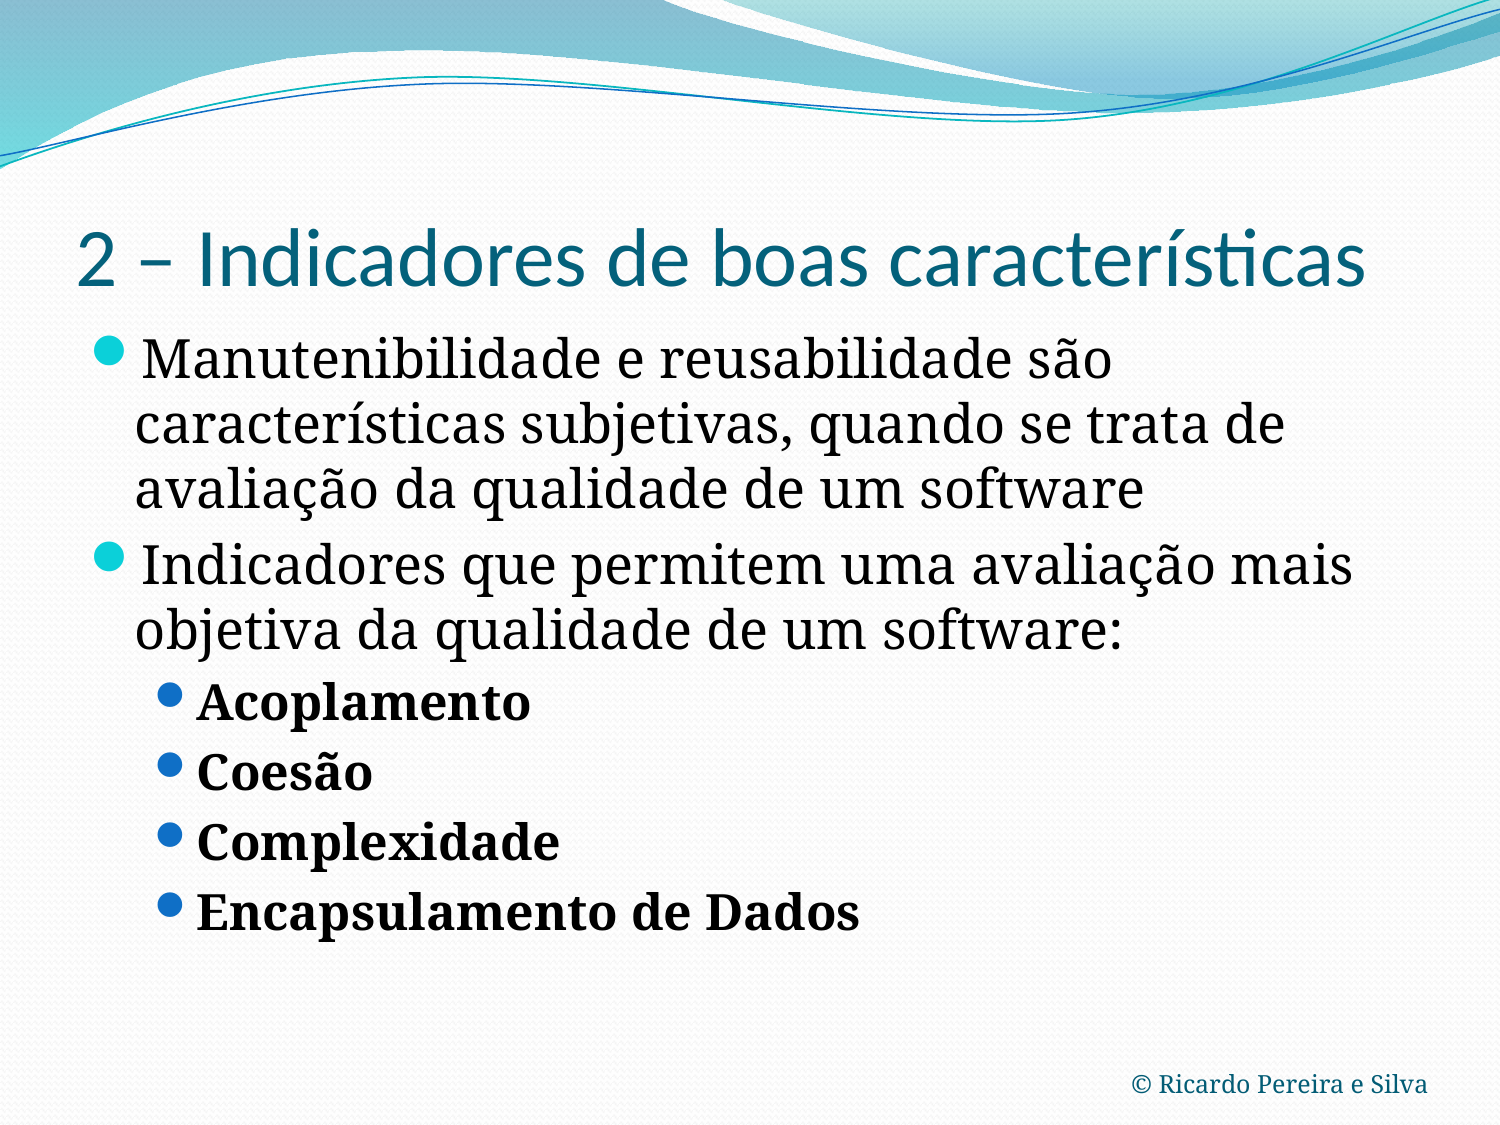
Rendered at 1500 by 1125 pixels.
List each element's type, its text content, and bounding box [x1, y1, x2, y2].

title 2 – Indicadores de boas características [75, 115, 1425, 303]
footer © Ricardo Pereira e Silva [1101, 1042, 1429, 1103]
list Manutenibilidade e reusabilidade são características subjetivas, quando se trata de avaliação da qualidade de um software Indicadores que permitem uma avaliação mais objetiva da qualidade de um software: Acoplamento Coesão Complexidade Encapsulamento de Dados [75, 317, 1425, 1038]
